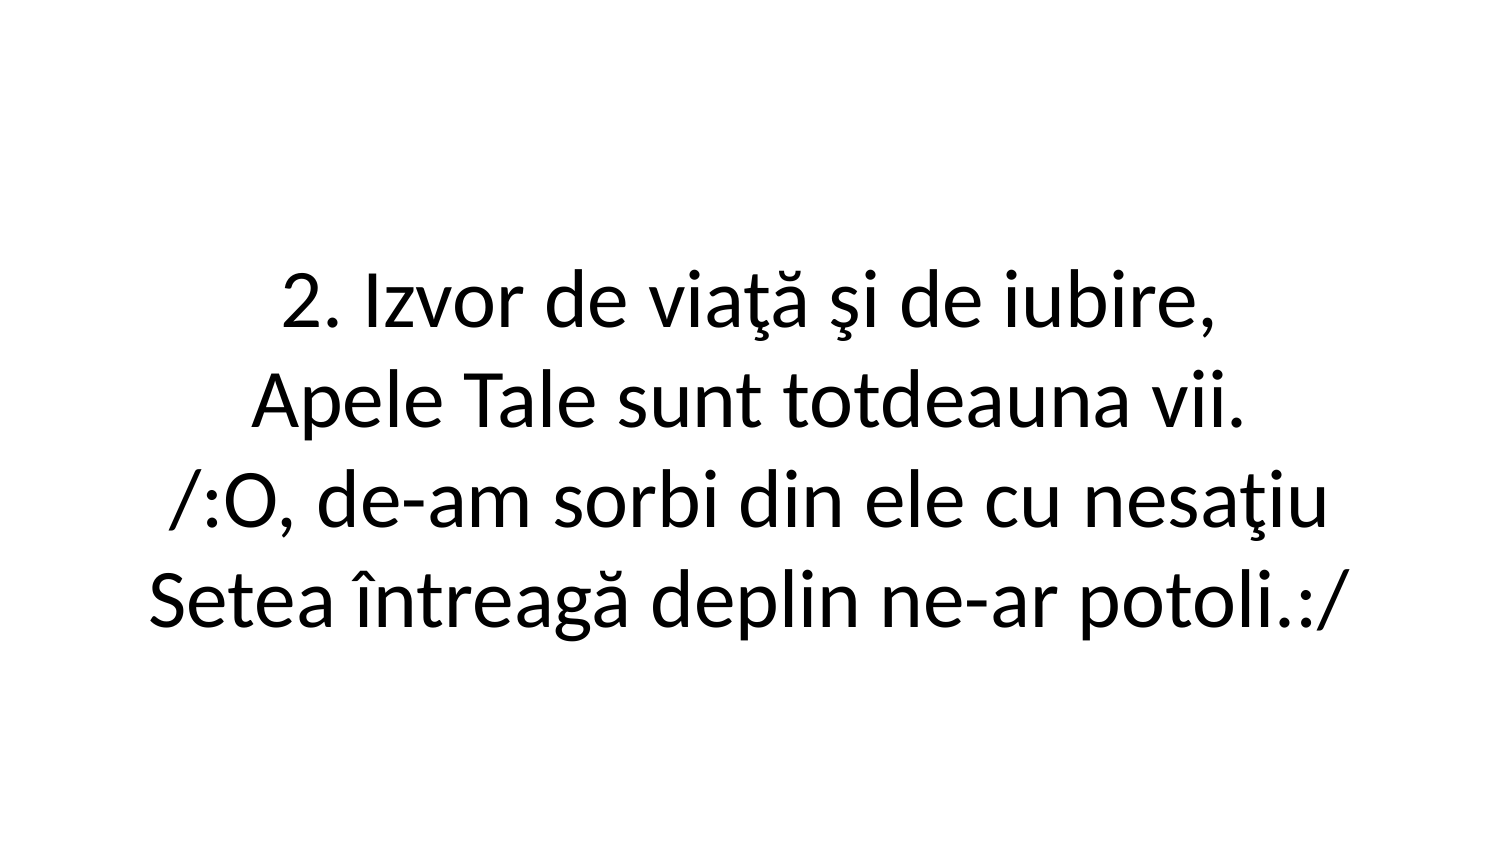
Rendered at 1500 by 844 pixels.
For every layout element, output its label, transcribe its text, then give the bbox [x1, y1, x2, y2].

text_box 2. Izvor de viaţă şi de iubire, Apele Tale sunt totdeauna vii. /:O, de-am sorbi din ele cu nesaţiu Setea întreagă deplin ne-ar potoli.:/ [133, 192, 1367, 652]
